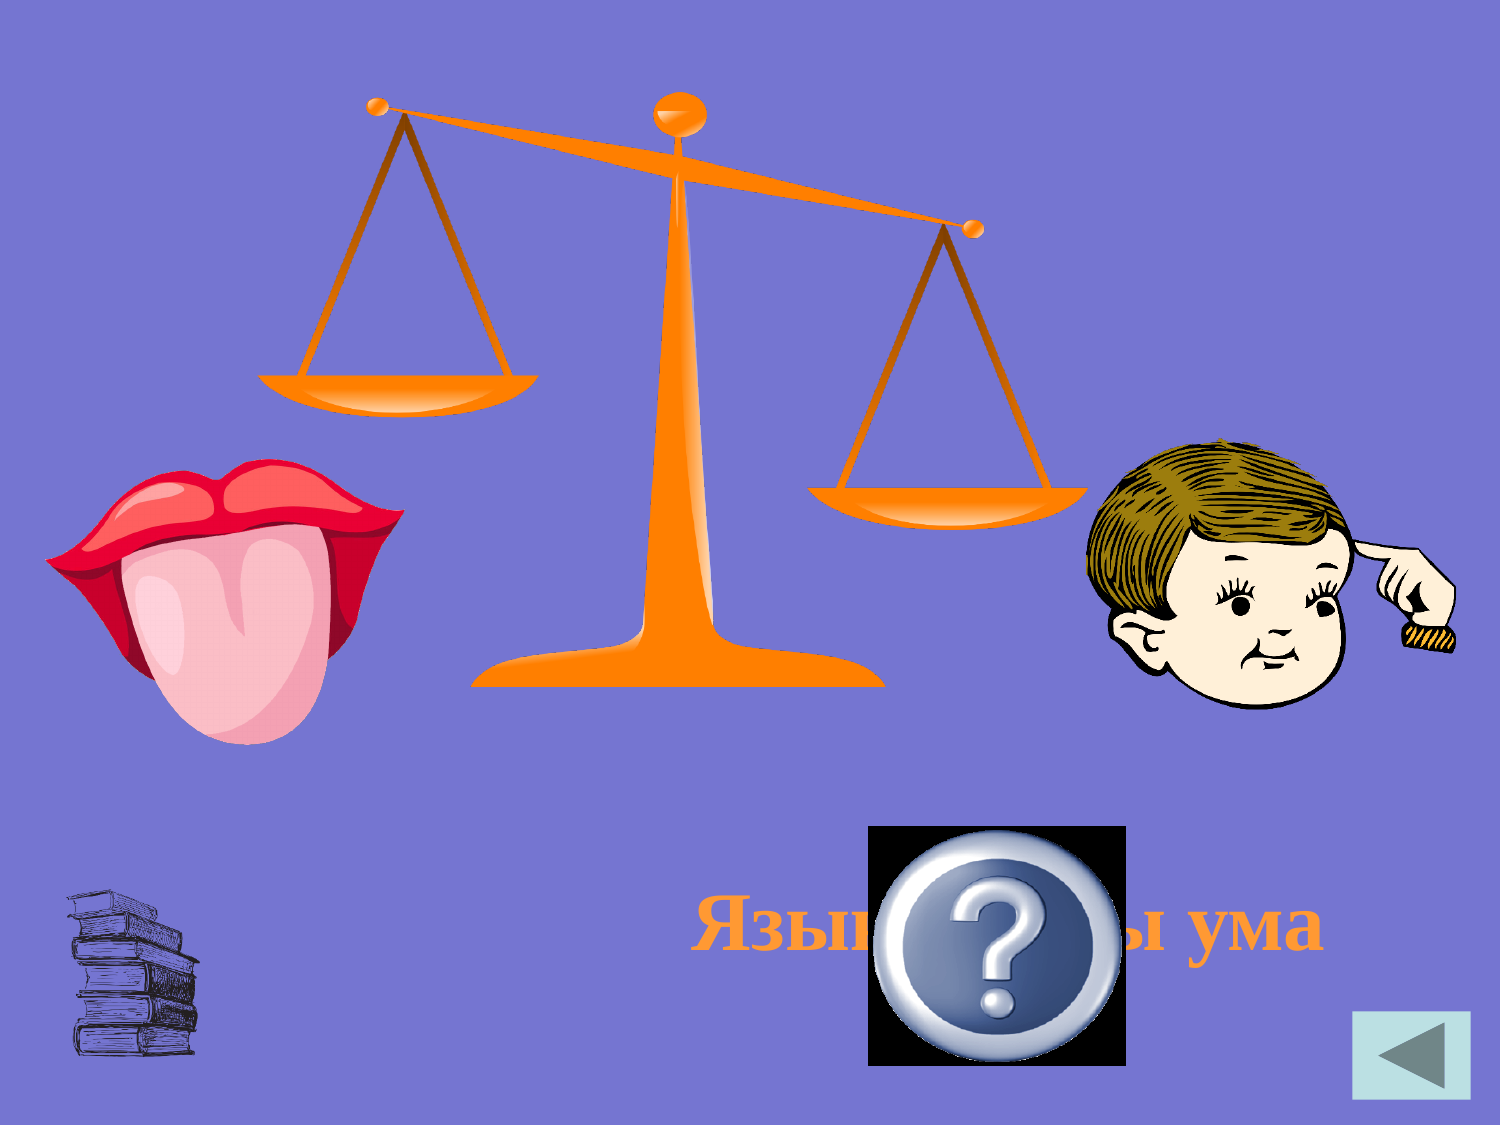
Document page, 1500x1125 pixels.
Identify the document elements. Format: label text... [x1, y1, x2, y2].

picture [40, 881, 225, 1065]
text_box Язык – весы ума [1132, 859, 1349, 1065]
picture [867, 826, 1127, 1067]
text_box [1352, 1011, 1471, 1100]
text_box Язык – весы ума [627, 859, 862, 1065]
picture [41, 91, 1473, 749]
